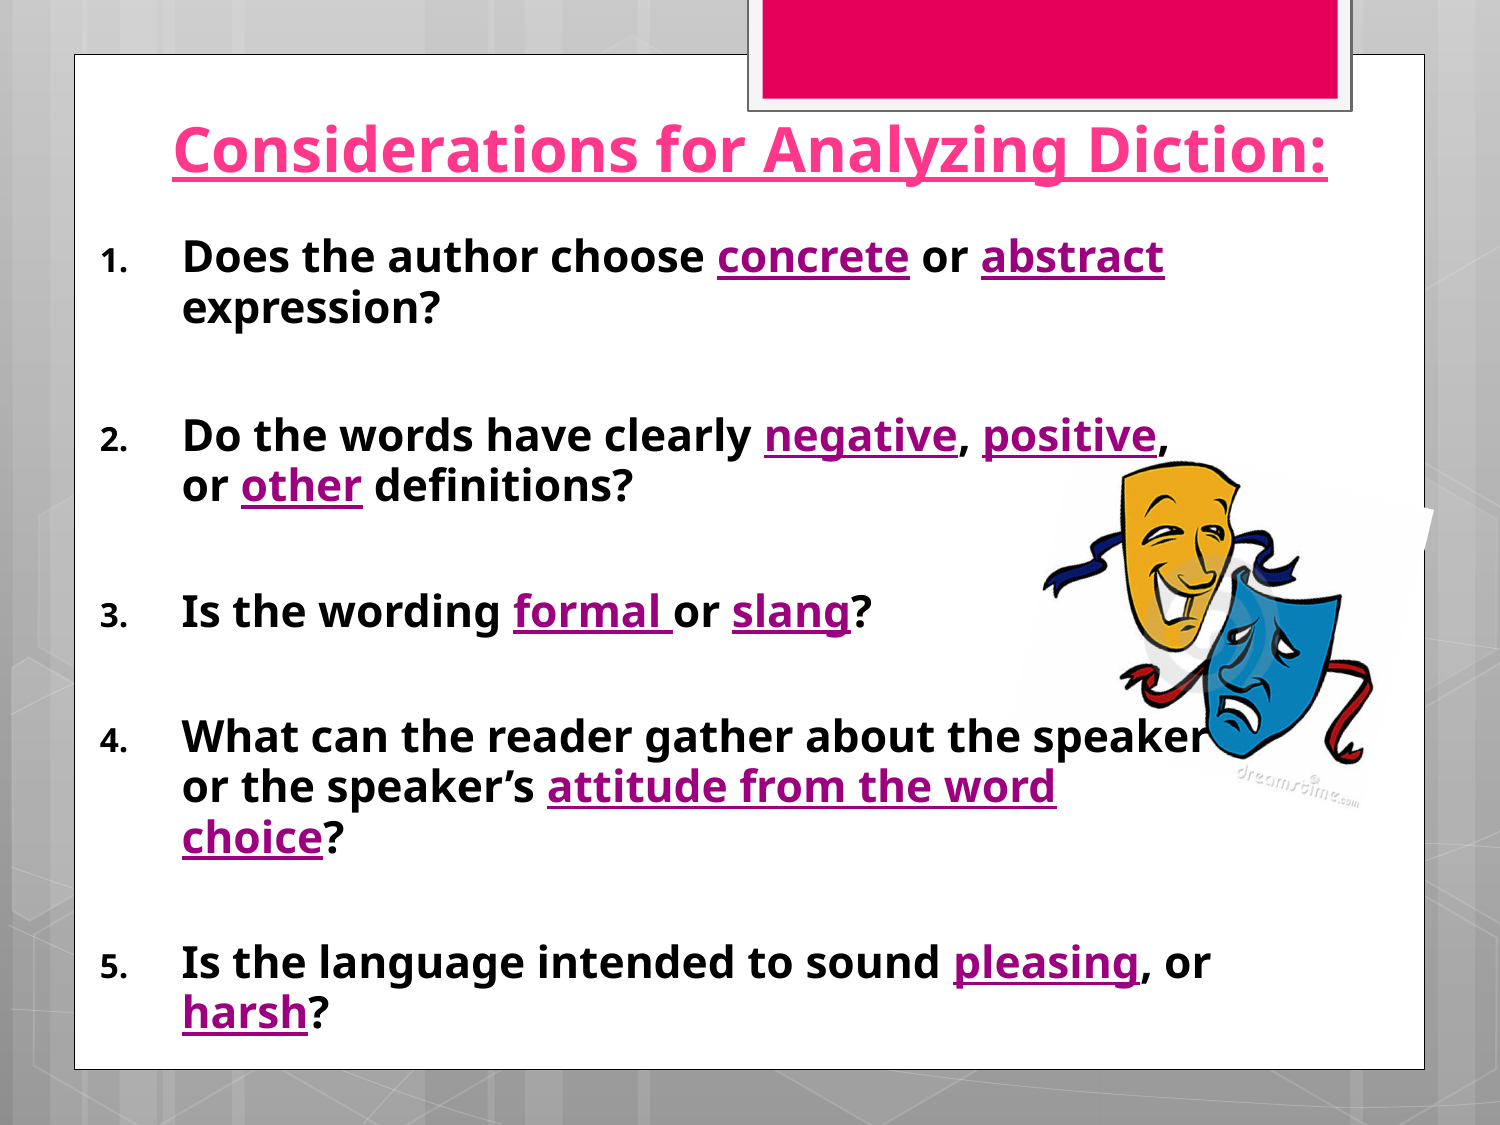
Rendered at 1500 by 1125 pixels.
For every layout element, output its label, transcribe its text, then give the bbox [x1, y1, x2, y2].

title Considerations for Analyzing Diction: [87, 99, 1413, 193]
list Does the author choose concrete or abstract expression? Do the words have clearly negative, positive, or other definitions? Is the wording formal or slang? What can the reader gather about the speaker or the speaker’s attitude from the word choice? Is the language intended to sound pleasing, or harsh? [37, 224, 1238, 1050]
picture [1037, 461, 1433, 812]
